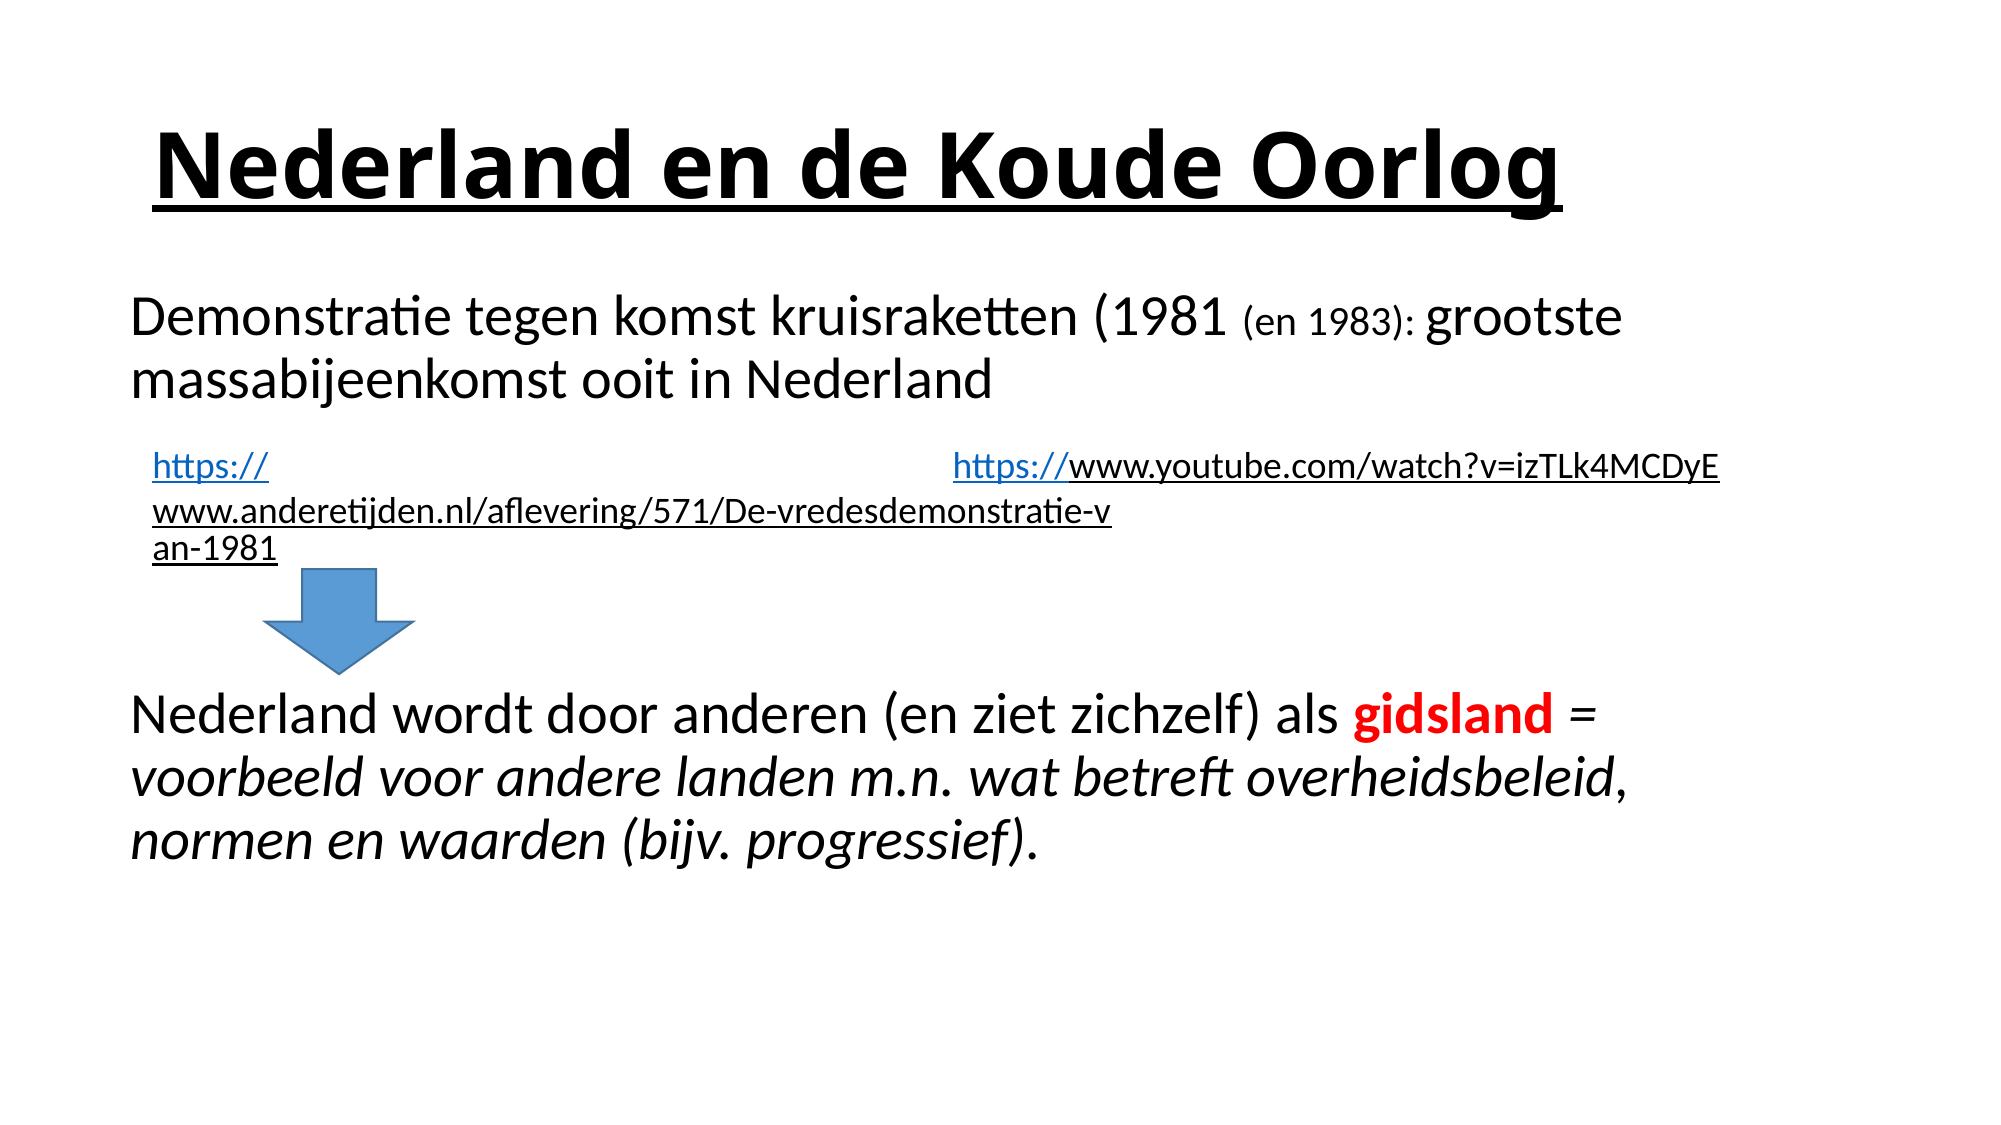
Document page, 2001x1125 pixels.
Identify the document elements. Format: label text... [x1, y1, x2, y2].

list Demonstratie tegen komst kruisraketten (1981 (en 1983): grootste massabijeenkomst ooit in Nederland Nederland wordt door anderen (en ziet zichzelf) als gidsland = voorbeeld voor andere landen m.n. wat betreft overheidsbeleid, normen en waarden (bijv. progressief). [115, 277, 1841, 992]
title Nederland en de Koude Oorlog [137, 59, 1863, 278]
text_box https://www.youtube.com/watch?v=izTLk4MCDyE [1138, 433, 1744, 493]
text_box https://www.anderetijden.nl/aflevering/571/De-vredesdemonstratie-van-1981 [137, 433, 1138, 583]
text_box [261, 583, 417, 676]
